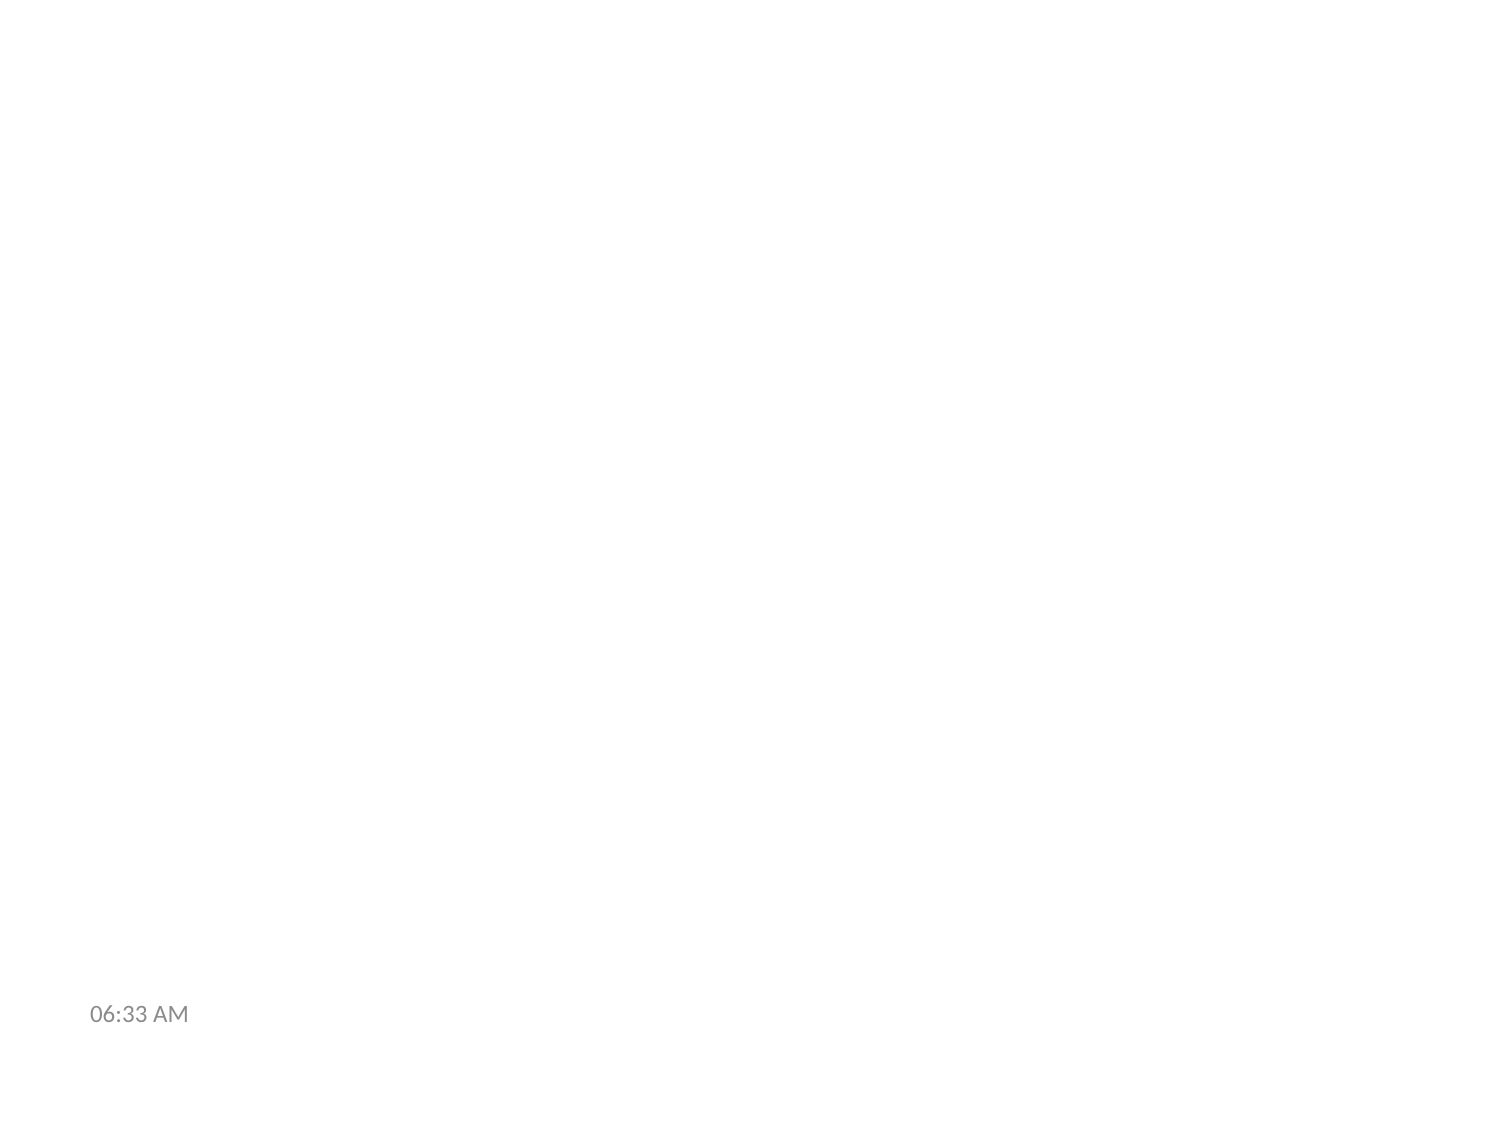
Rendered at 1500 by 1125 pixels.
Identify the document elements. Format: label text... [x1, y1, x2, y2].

text_box 3:35 PM [75, 982, 425, 1043]
